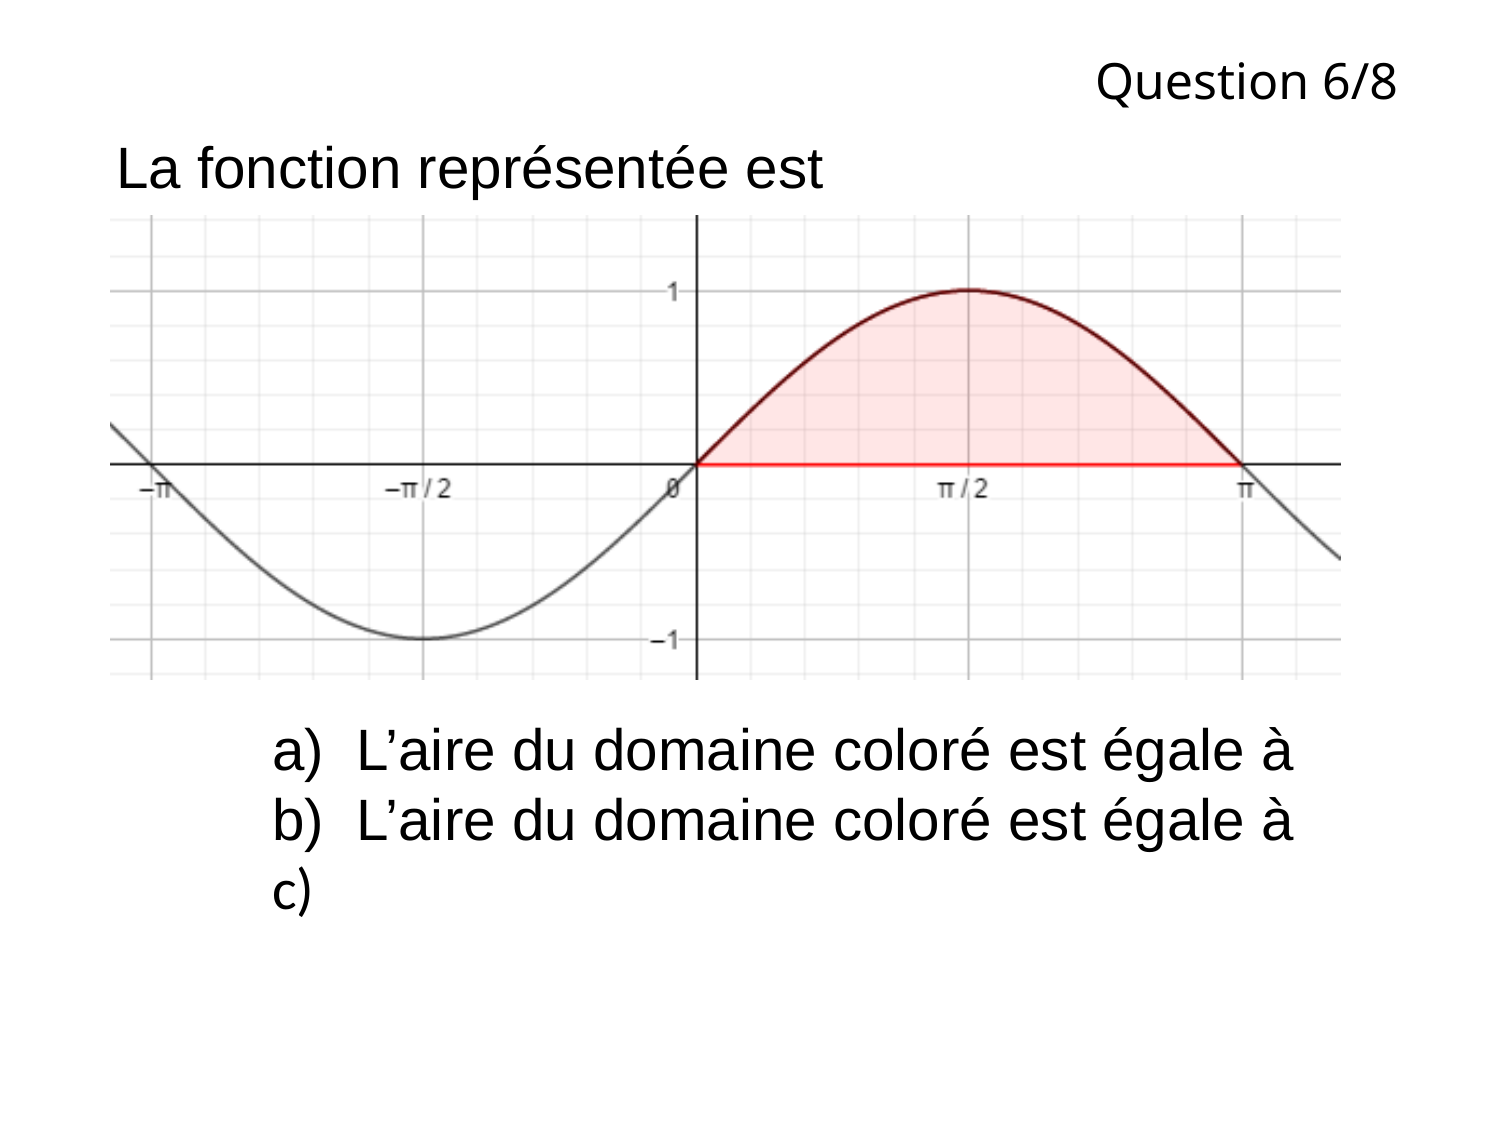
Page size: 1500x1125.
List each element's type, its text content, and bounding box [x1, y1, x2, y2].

text_box Question 6/8 [1080, 42, 1483, 118]
picture [109, 215, 1341, 680]
